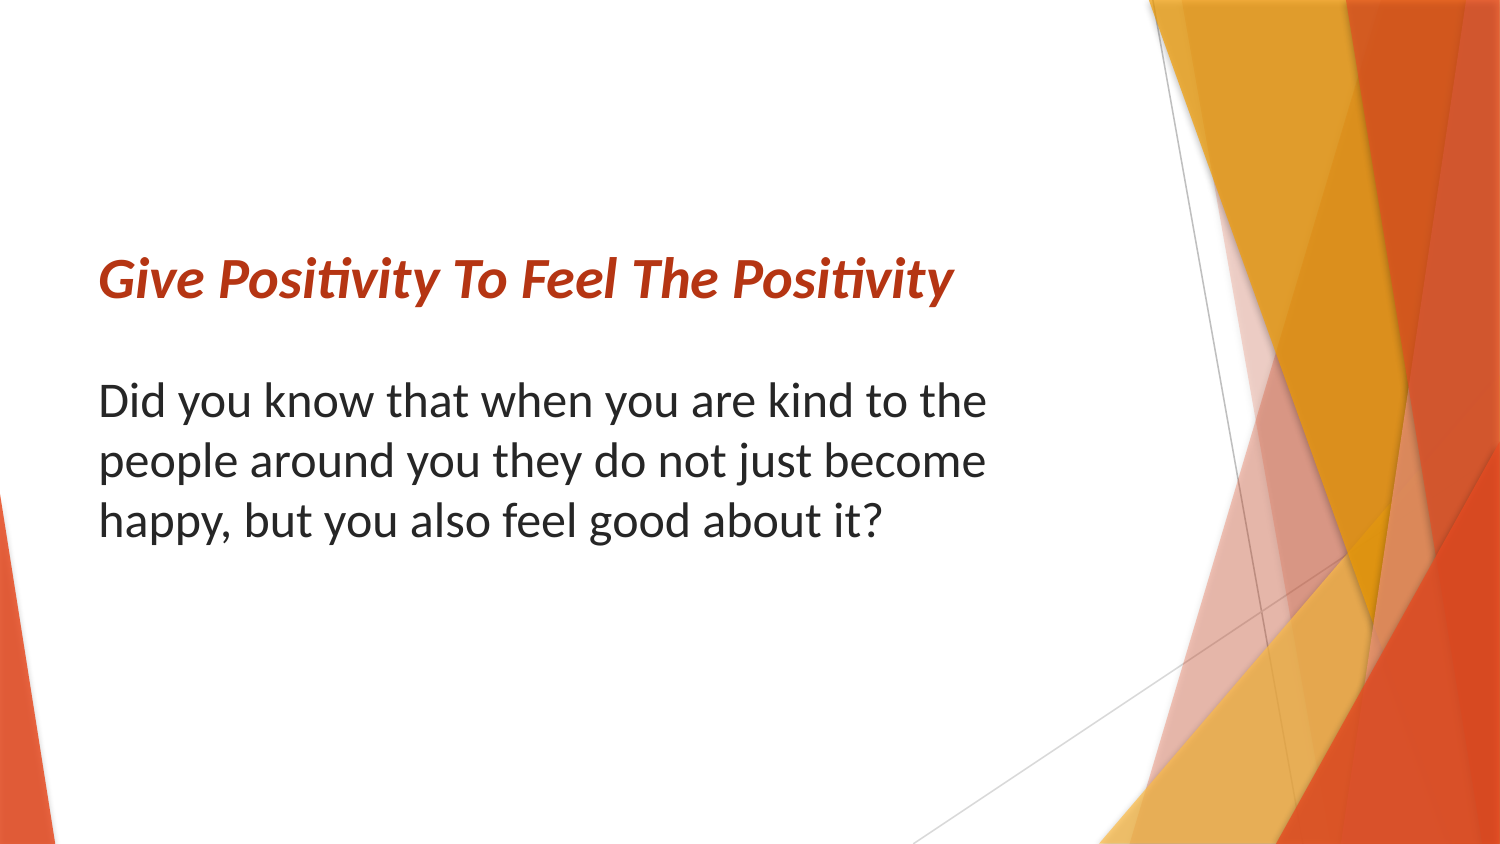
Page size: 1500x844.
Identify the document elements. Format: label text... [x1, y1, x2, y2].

title Give Positivity To Feel The Positivity [83, 232, 1141, 320]
list Did you know that when you are kind to the people around you they do not just become happy, but you also feel good about it? [83, 360, 1069, 720]
